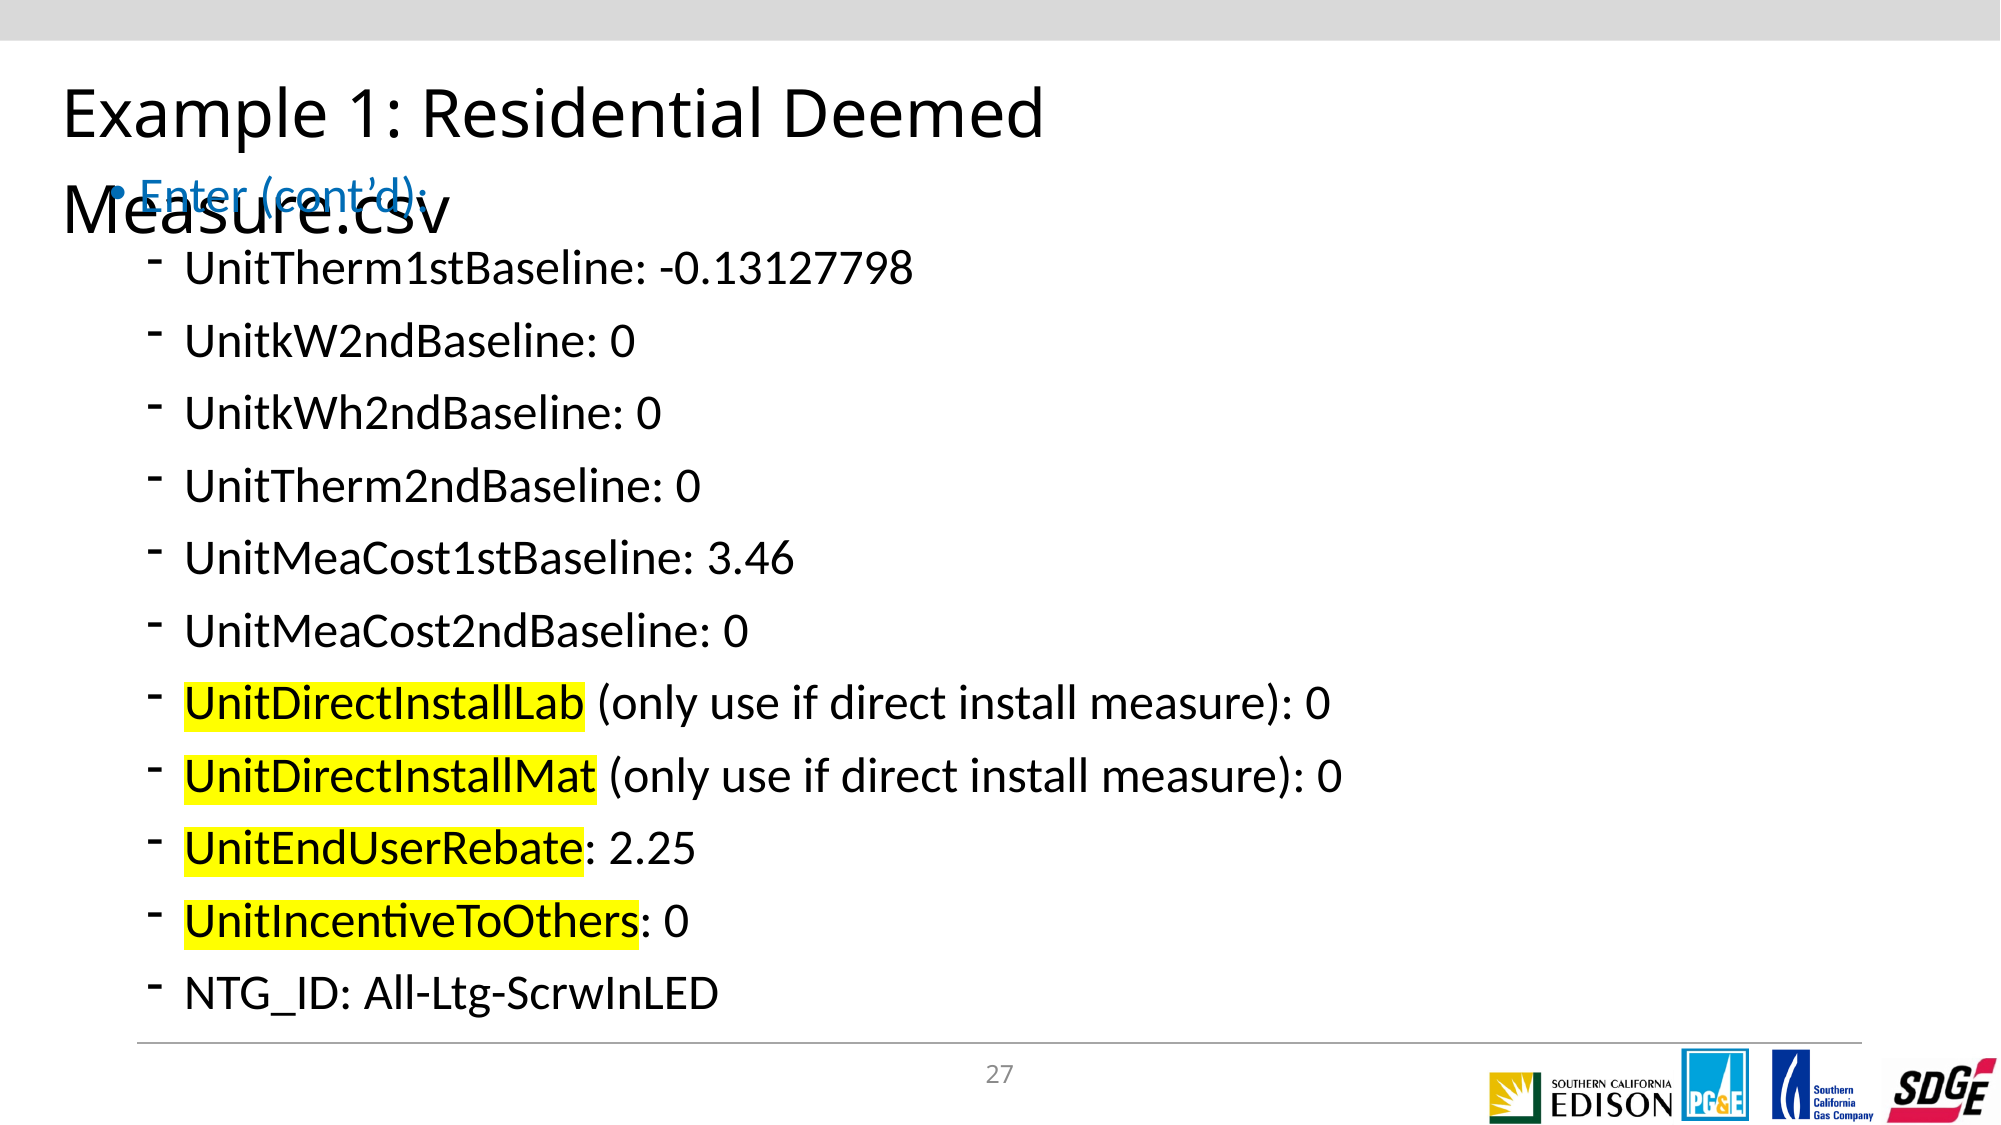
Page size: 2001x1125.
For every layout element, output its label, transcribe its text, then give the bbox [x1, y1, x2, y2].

slide_number 27 [774, 1046, 1225, 1106]
text_box Example 1: Residential Deemed Measure.csv [46, 47, 1415, 221]
text_box Enter (cont’d): UnitTherm1stBaseline: -0.13127798 UnitkW2ndBaseline: 0 UnitkWh2ndBaseline: 0 UnitTherm2ndBaseline: 0 UnitMeaCost1stBaseline: 3.46 UnitMeaCost2ndBaseline: 0 UnitDirectInstallLab (only use if direct install measure): 0 UnitDirectInstallMat (only use if direct install measure): 0 UnitEndUserRebate: 2.25 UnitIncentiveToOthers: 0 NTG_ID: All-Ltg-ScrwInLED [94, 154, 1943, 1046]
picture [1479, 1045, 2000, 1125]
